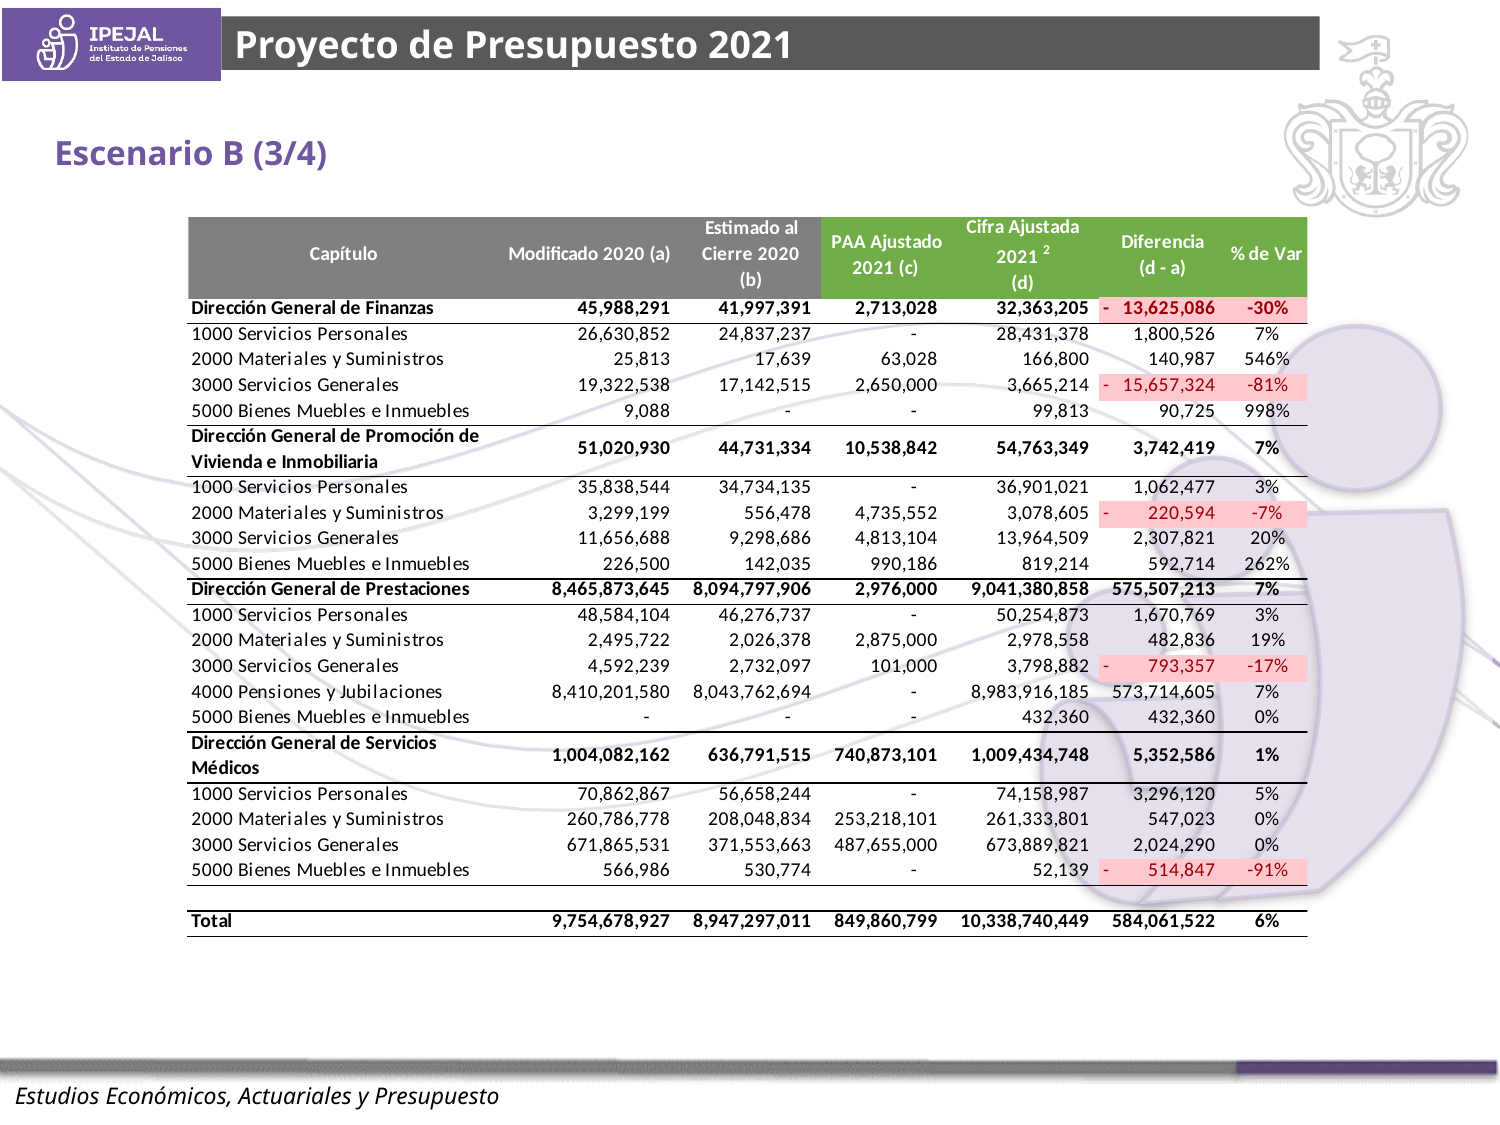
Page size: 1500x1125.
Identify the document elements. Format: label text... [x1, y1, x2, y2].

list Escenario B (3/4) [39, 129, 1457, 198]
picture [186, 215, 1309, 939]
picture [0, 1053, 1500, 1084]
picture [2, 1, 221, 87]
list Proyecto de Presupuesto 2021 [219, 18, 1316, 73]
picture [1493, 321, 1500, 812]
